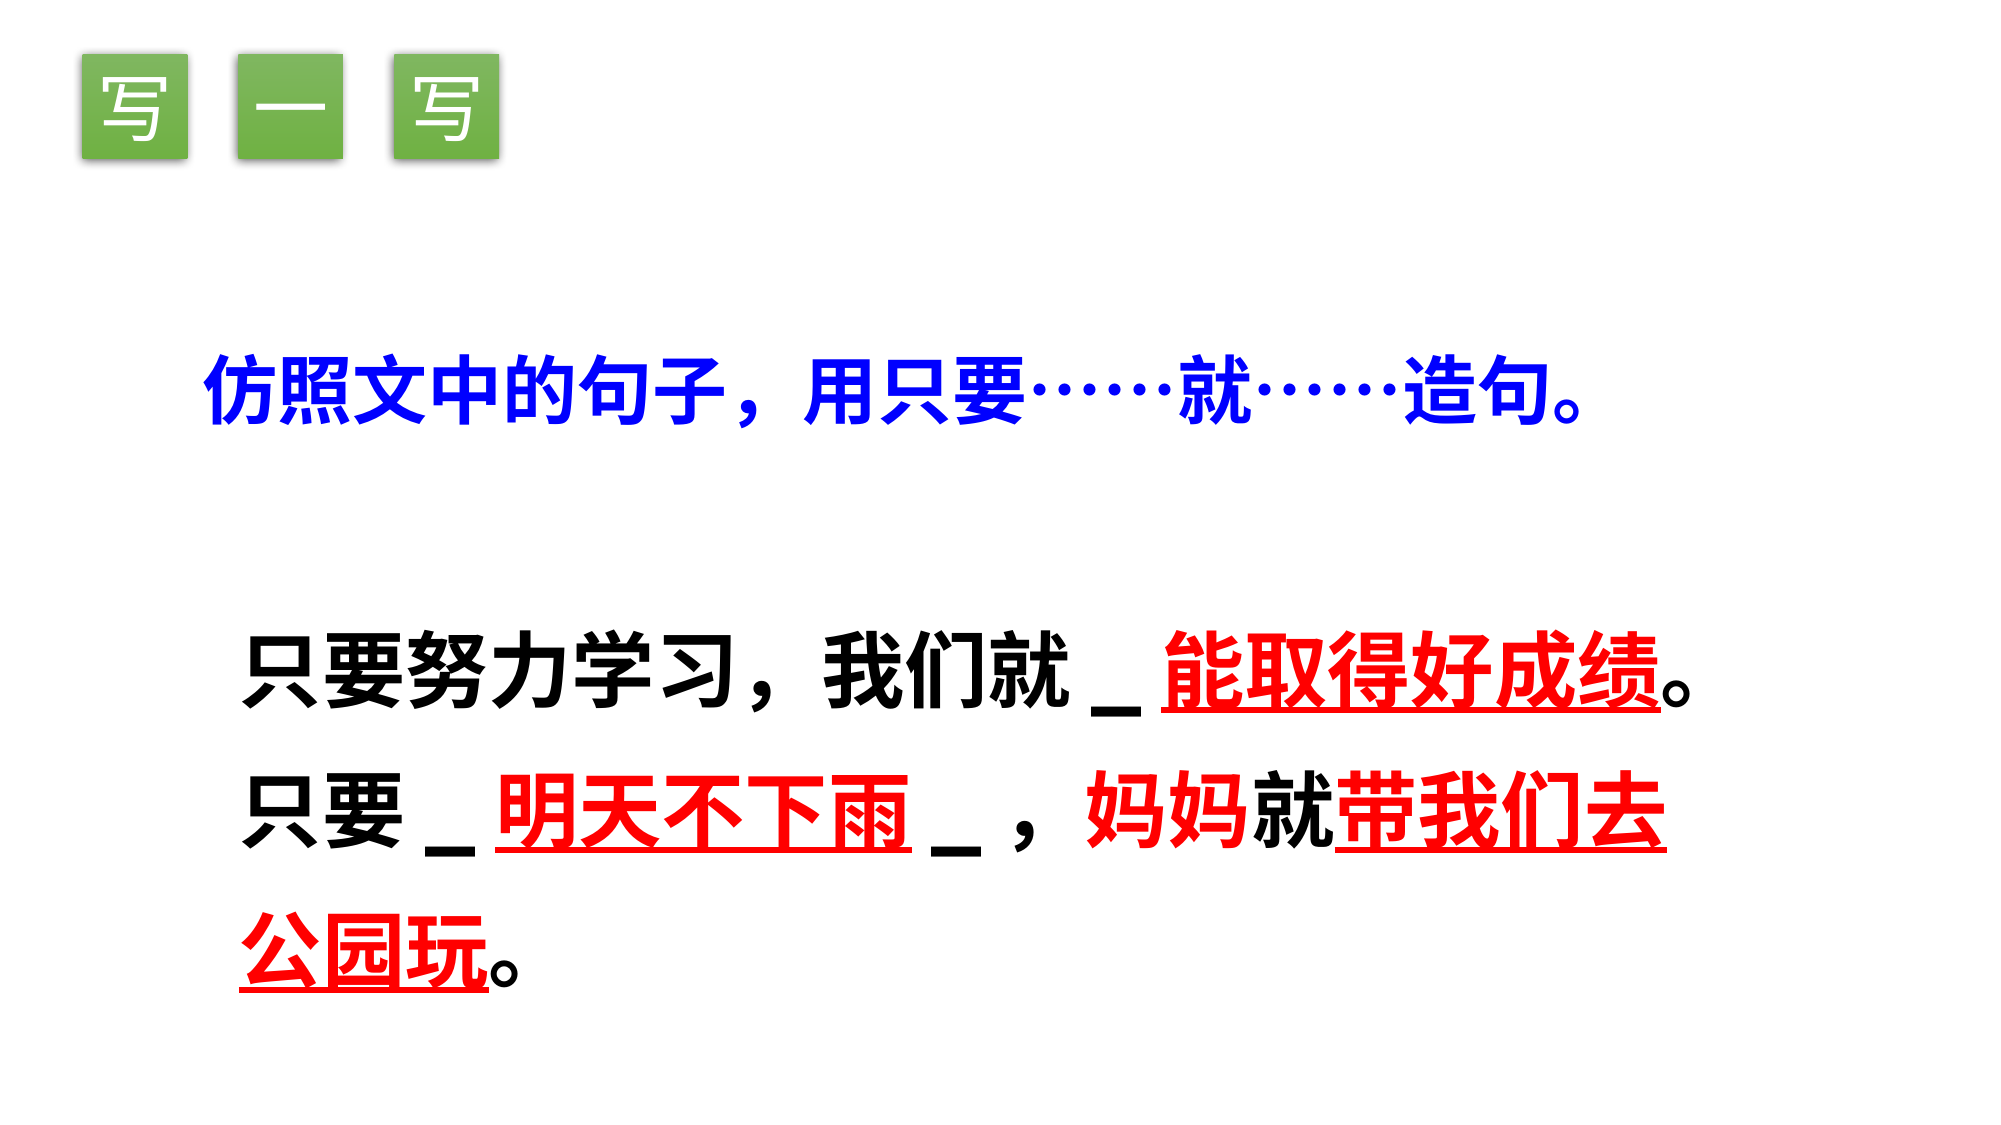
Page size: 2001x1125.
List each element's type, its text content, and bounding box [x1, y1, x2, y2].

text_box 一 [238, 54, 343, 159]
text_box 写 [394, 54, 500, 159]
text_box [187, 318, 1754, 1010]
text_box 写 [82, 54, 188, 159]
